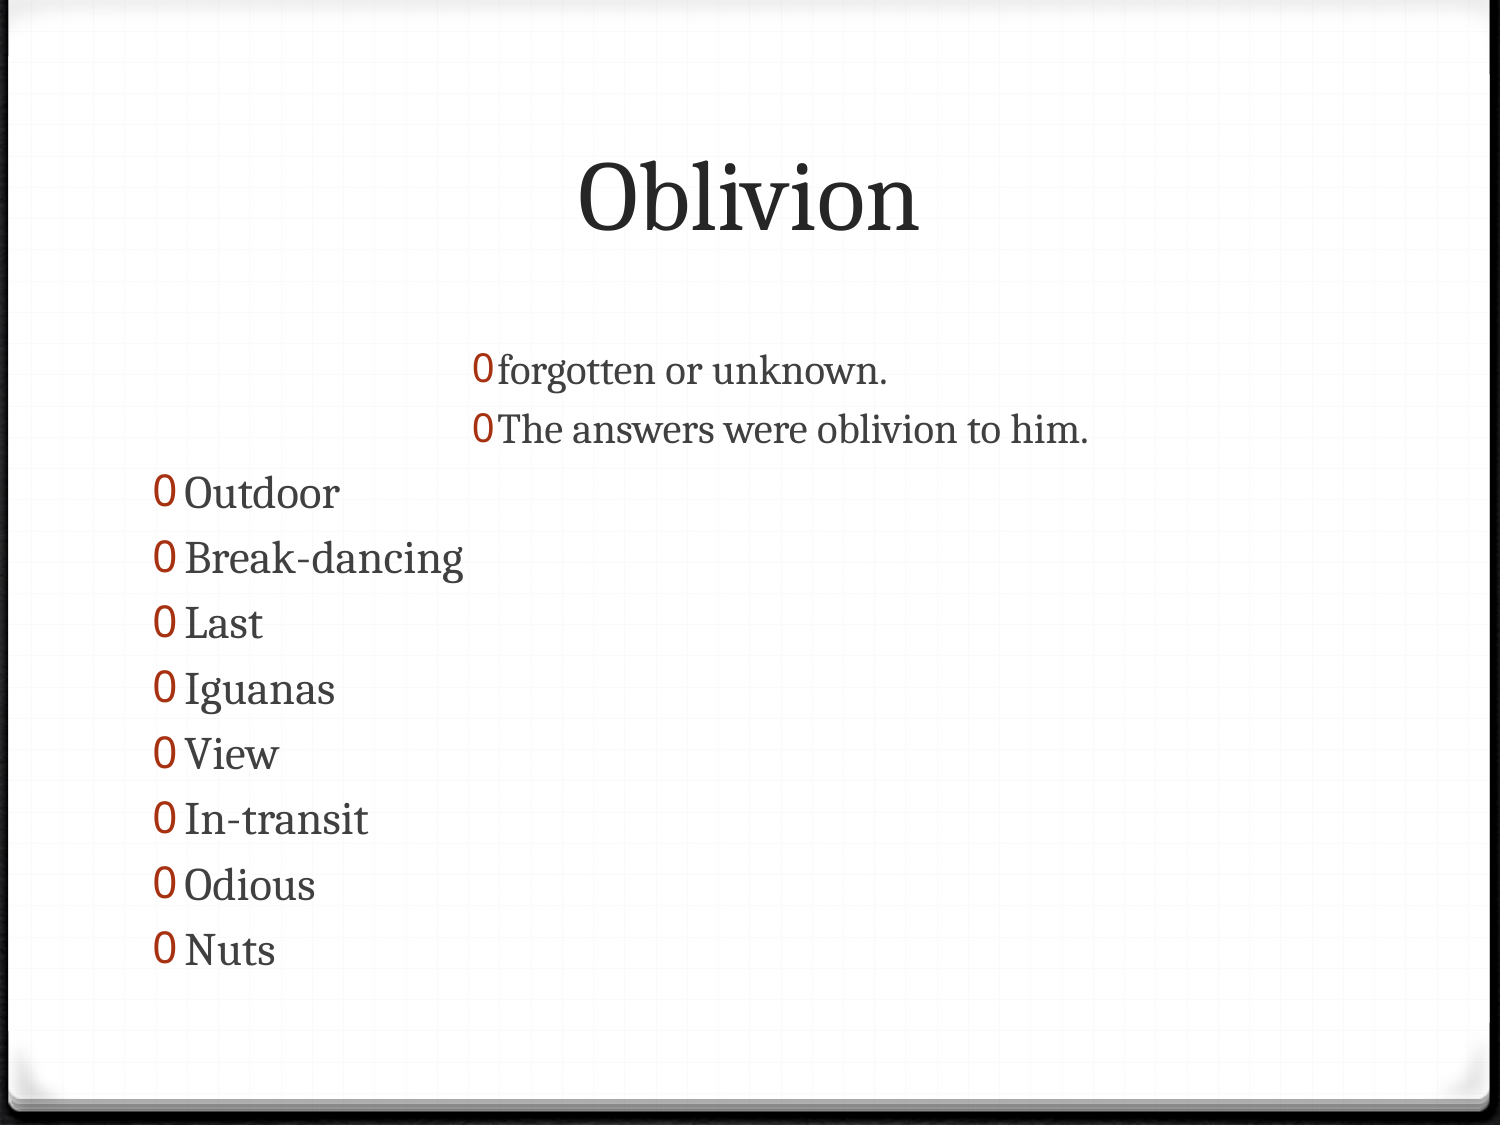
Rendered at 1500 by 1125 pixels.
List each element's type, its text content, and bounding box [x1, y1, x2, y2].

title Oblivion [90, 71, 1410, 309]
picture [0, 0, 1500, 1125]
list forgotten or unknown. The answers were oblivion to him. Outdoor Break-dancing Last Iguanas View In-transit Odious Nuts [137, 334, 1363, 983]
